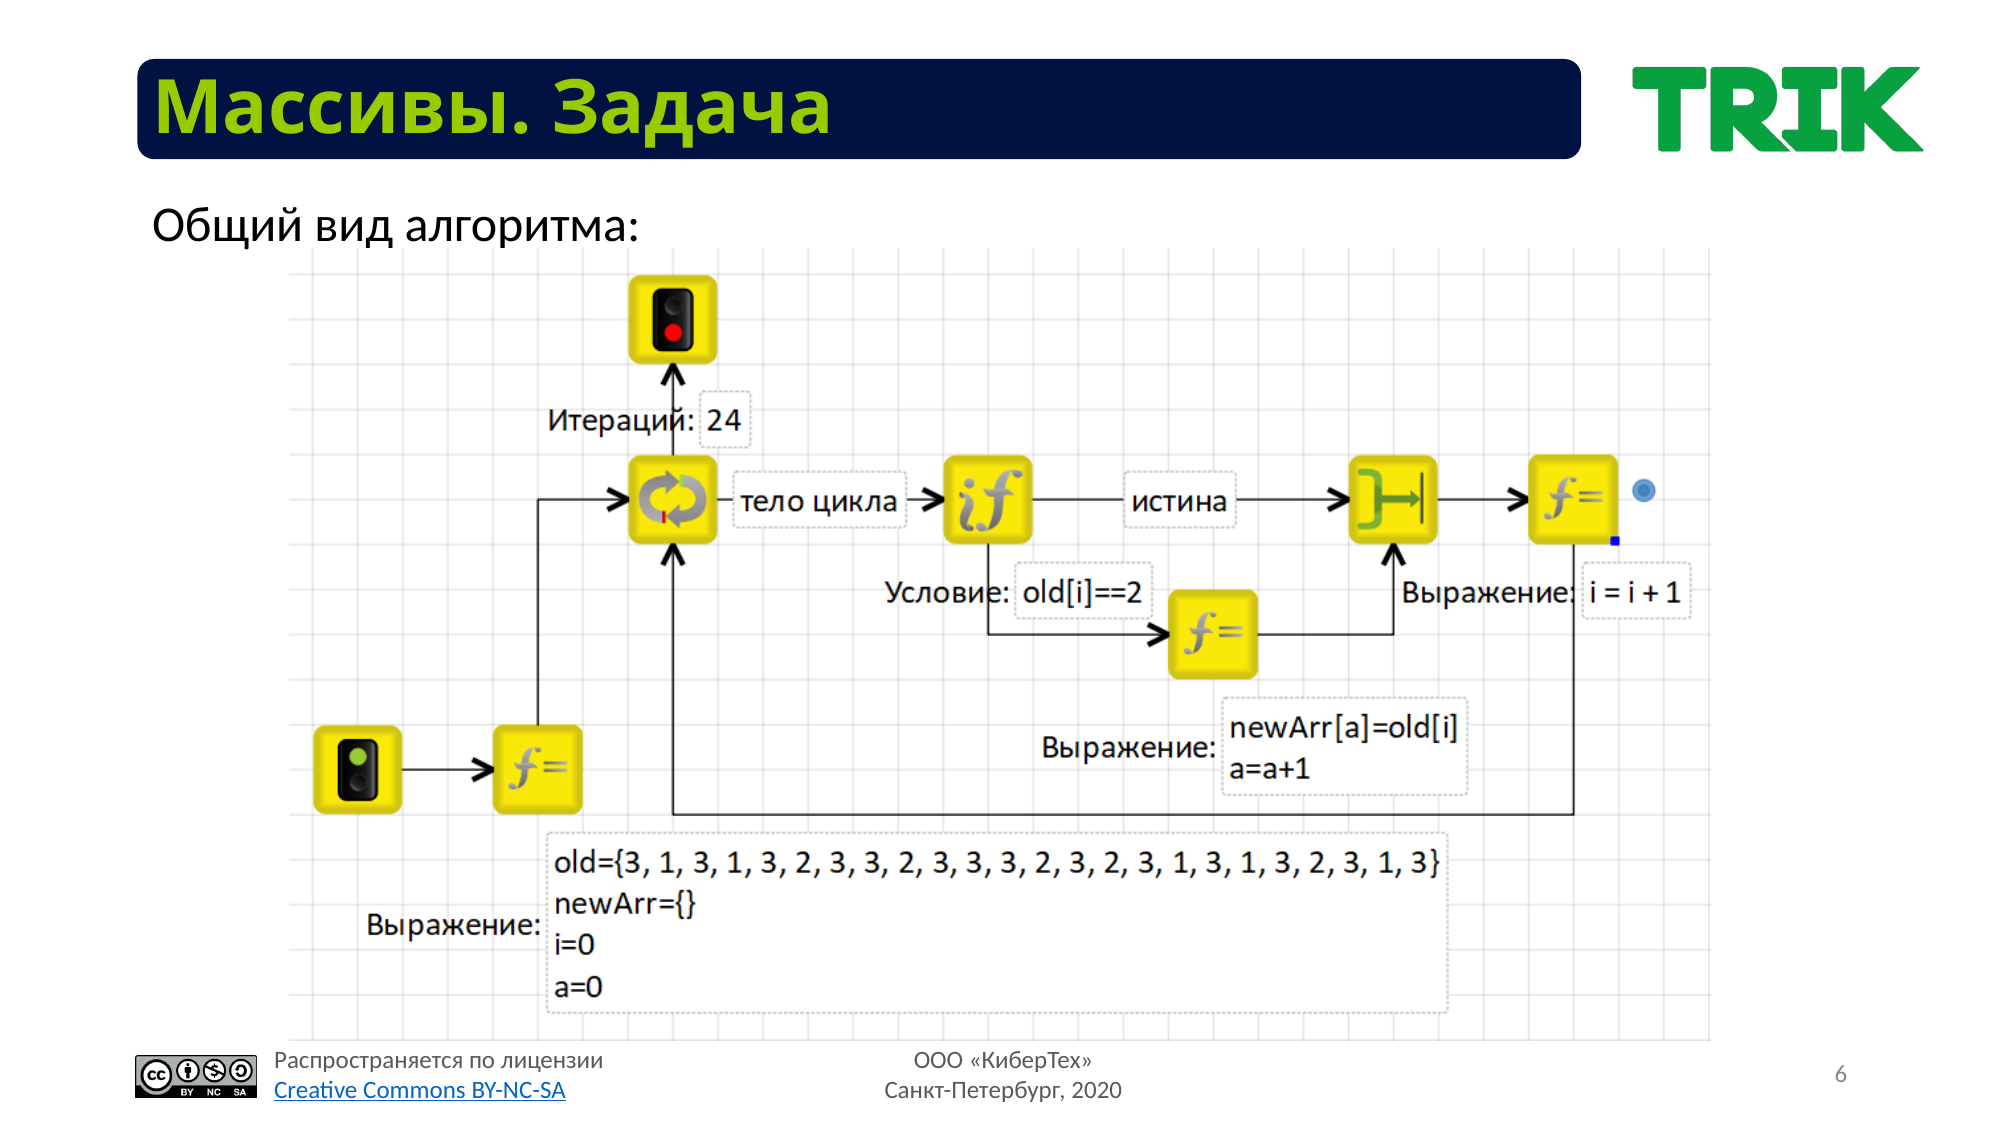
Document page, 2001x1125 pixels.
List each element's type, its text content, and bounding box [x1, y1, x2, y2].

text_box Общий вид алгоритма: [137, 183, 903, 255]
picture [1631, 64, 1924, 154]
picture [135, 1055, 257, 1098]
text_box 6 [1412, 1042, 1863, 1103]
picture [289, 247, 1711, 1041]
text_box Массивы. Задача [137, 61, 1582, 162]
